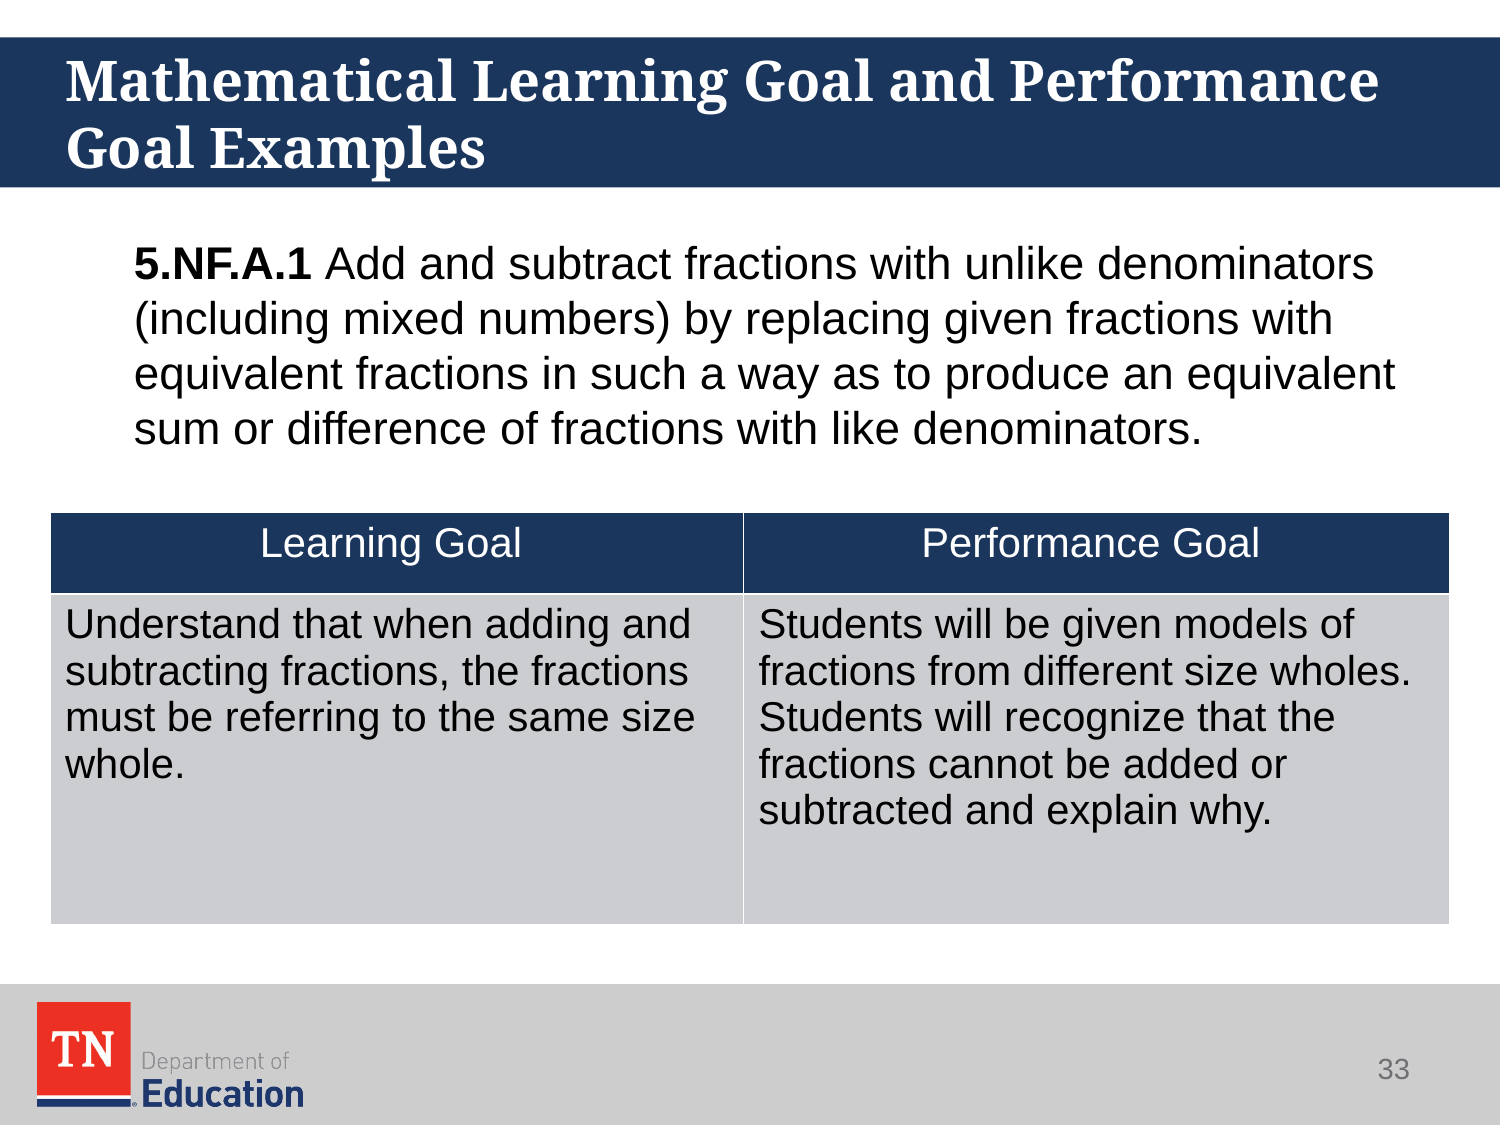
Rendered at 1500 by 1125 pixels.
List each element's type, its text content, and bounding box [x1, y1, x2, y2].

slide_number 33 [1350, 1042, 1425, 1103]
picture [37, 1002, 303, 1107]
table_cell Understand that when adding and subtracting fractions, the fractions must be referring to the same size whole. [51, 595, 743, 924]
title Mathematical Learning Goal and Performance Goal Examples [50, 37, 1413, 188]
table_header Learning Goal [51, 513, 743, 593]
table_header Performance Goal [744, 513, 1449, 593]
table_cell Students will be given models of fractions from different size wholes. Students will recognize that the fractions cannot be added or subtracted and explain why. [744, 595, 1449, 924]
list 5.NF.A.1 Add and subtract fractions with unlike denominators (including mixed numbers) by replacing given fractions with equivalent fractions in such a way as to produce an equivalent sum or difference of fractions with like denominators. [118, 162, 1419, 484]
